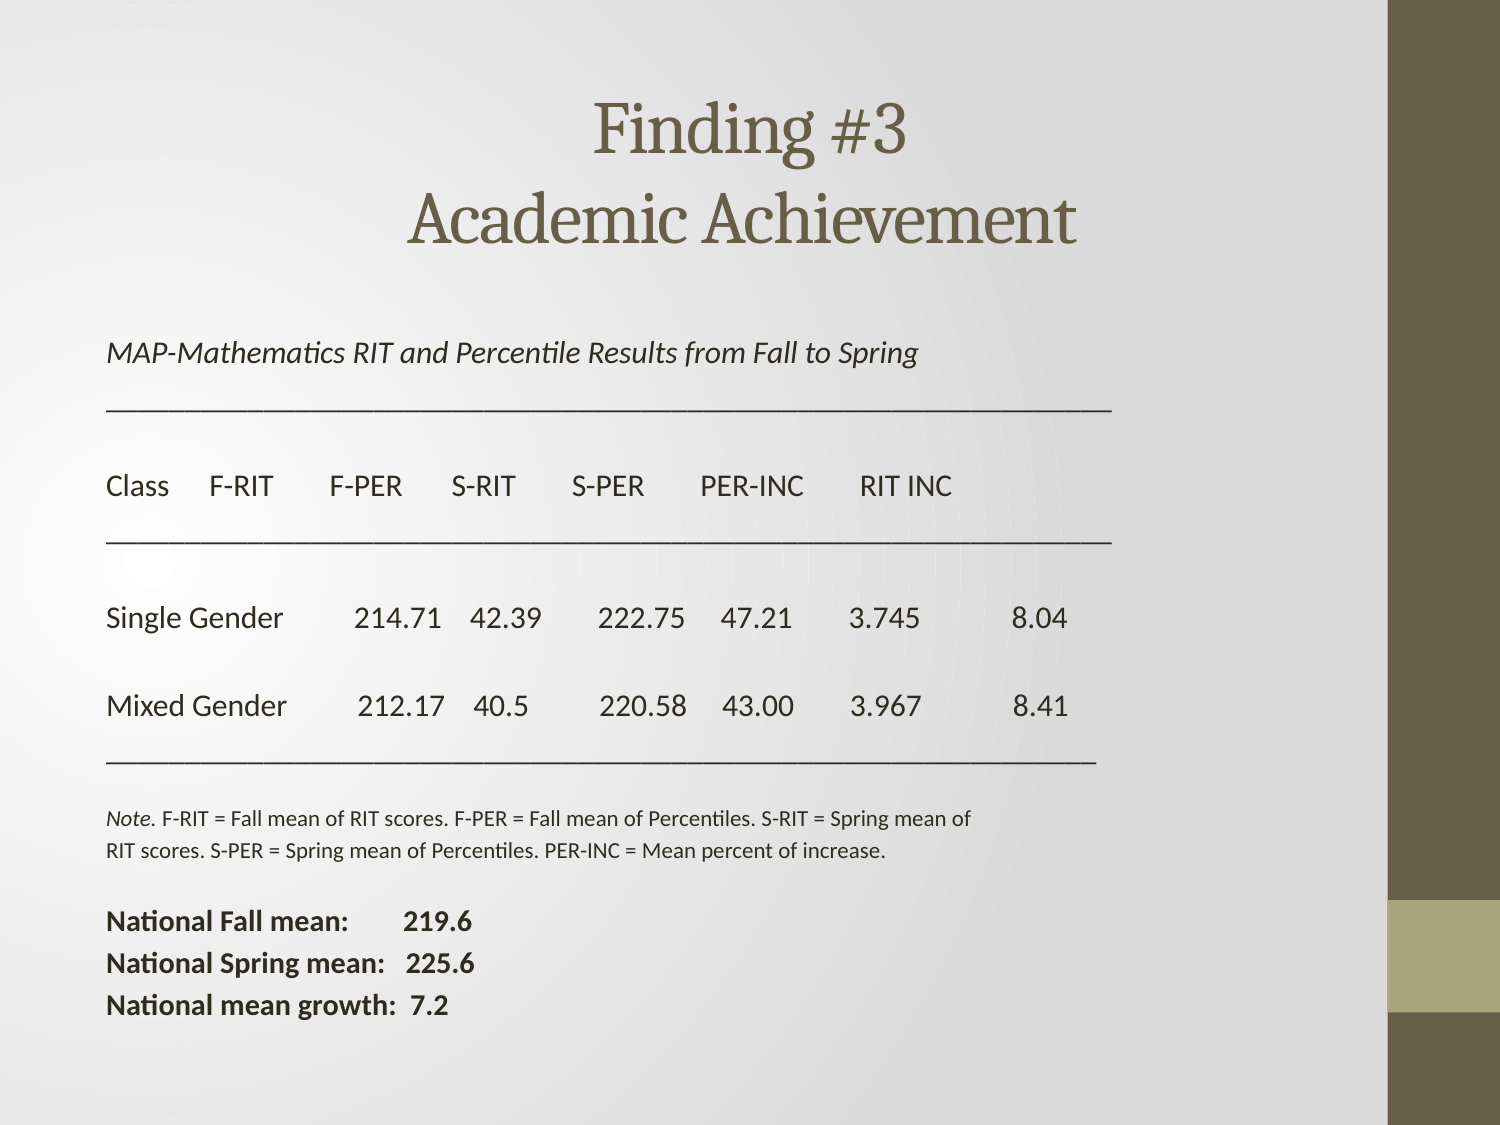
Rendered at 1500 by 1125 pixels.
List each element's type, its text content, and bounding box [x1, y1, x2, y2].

list MAP-Mathematics RIT and Percentile Results from Fall to Spring ________________________________________________________________ Class F-RIT F-PER S-RIT S-PER PER-INC RIT INC ________________________________________________________________ Single Gender 214.71 42.39 222.75 47.21 3.745 8.04 Mixed Gender 212.17 40.5 220.58 43.00 3.967 8.41 _______________________________________________________________ Note. F-RIT = Fall mean of RIT scores. F-PER = Fall mean of Percentiles. S-RIT = Spring mean of RIT scores. S-PER = Spring mean of Percentiles. PER-INC = Mean percent of increase. National Fall mean: 219.6 National Spring mean: 225.6 National mean growth: 7.2 [75, 324, 1375, 1038]
title Finding #3 Academic Achievement [75, 50, 1425, 288]
